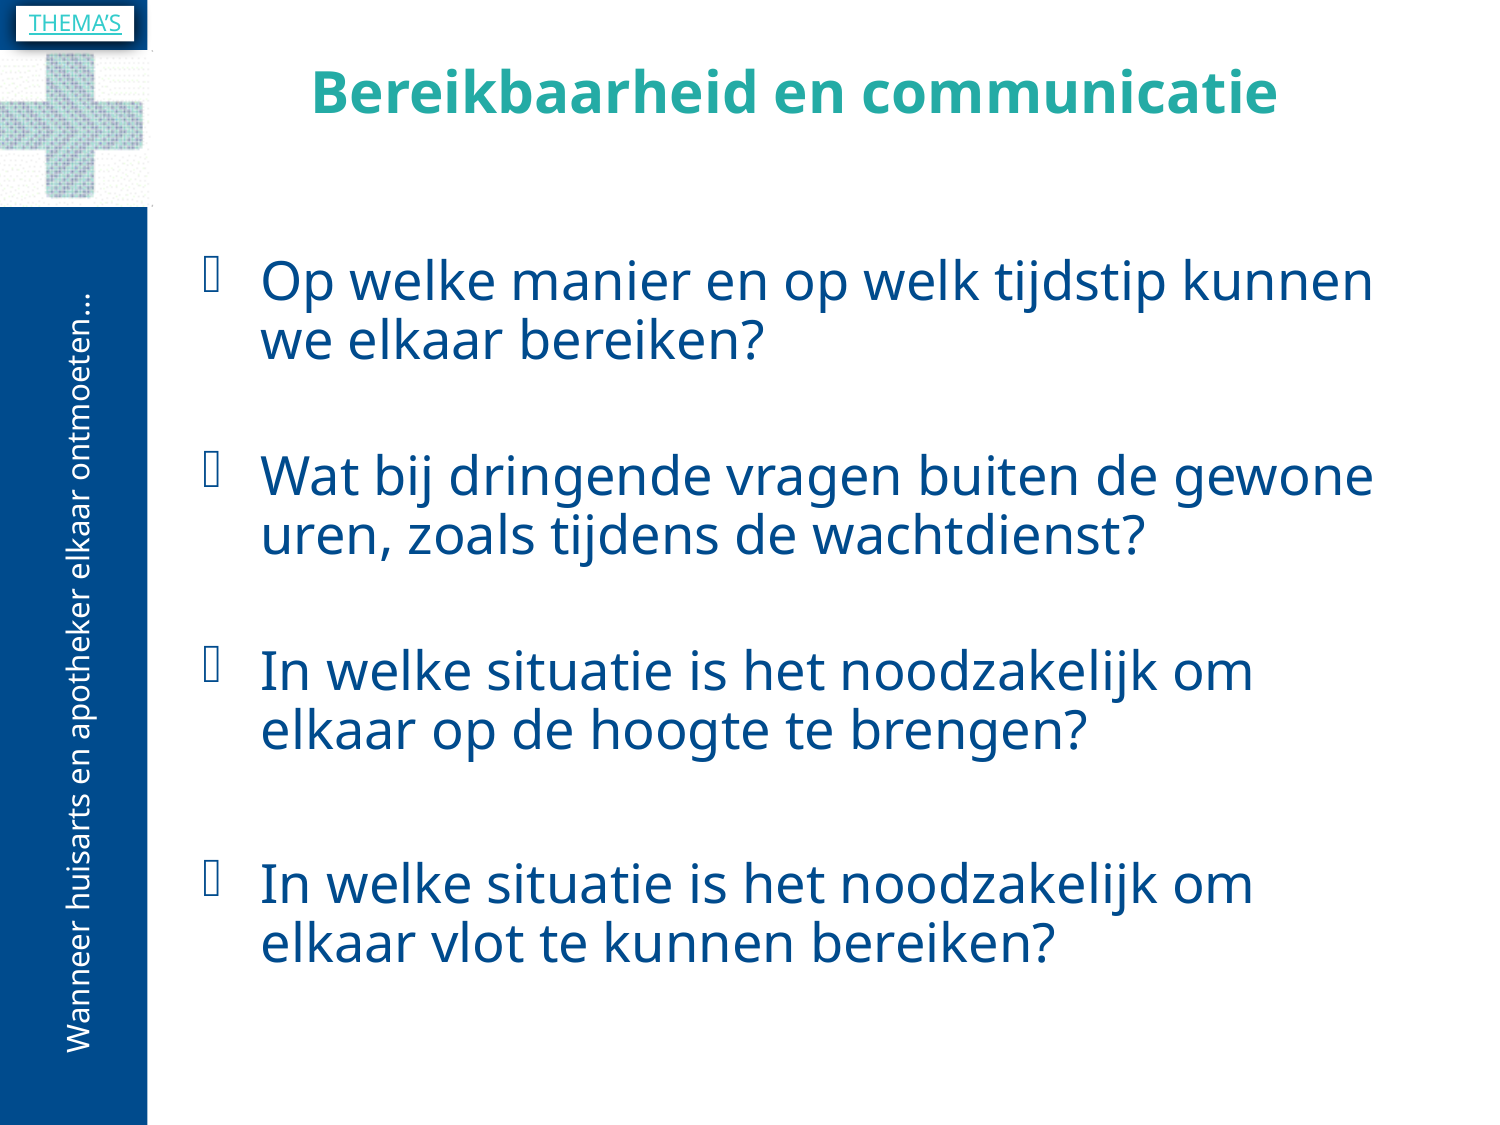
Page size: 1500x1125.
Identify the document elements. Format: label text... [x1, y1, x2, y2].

text_box THEMA’S [15, 5, 135, 42]
list Op welke manier en op welk tijdstip kunnen we elkaar bereiken? Wat bij dringende vragen buiten de gewone uren, zoals tijdens de wachtdienst? In welke situatie is het noodzakelijk om elkaar op de hoogte te brengen? In welke situatie is het noodzakelijk om elkaar vlot te kunnen bereiken? [187, 162, 1429, 1064]
list Bereikbaarheid en communicatie [174, 55, 1416, 143]
picture [0, 50, 154, 207]
